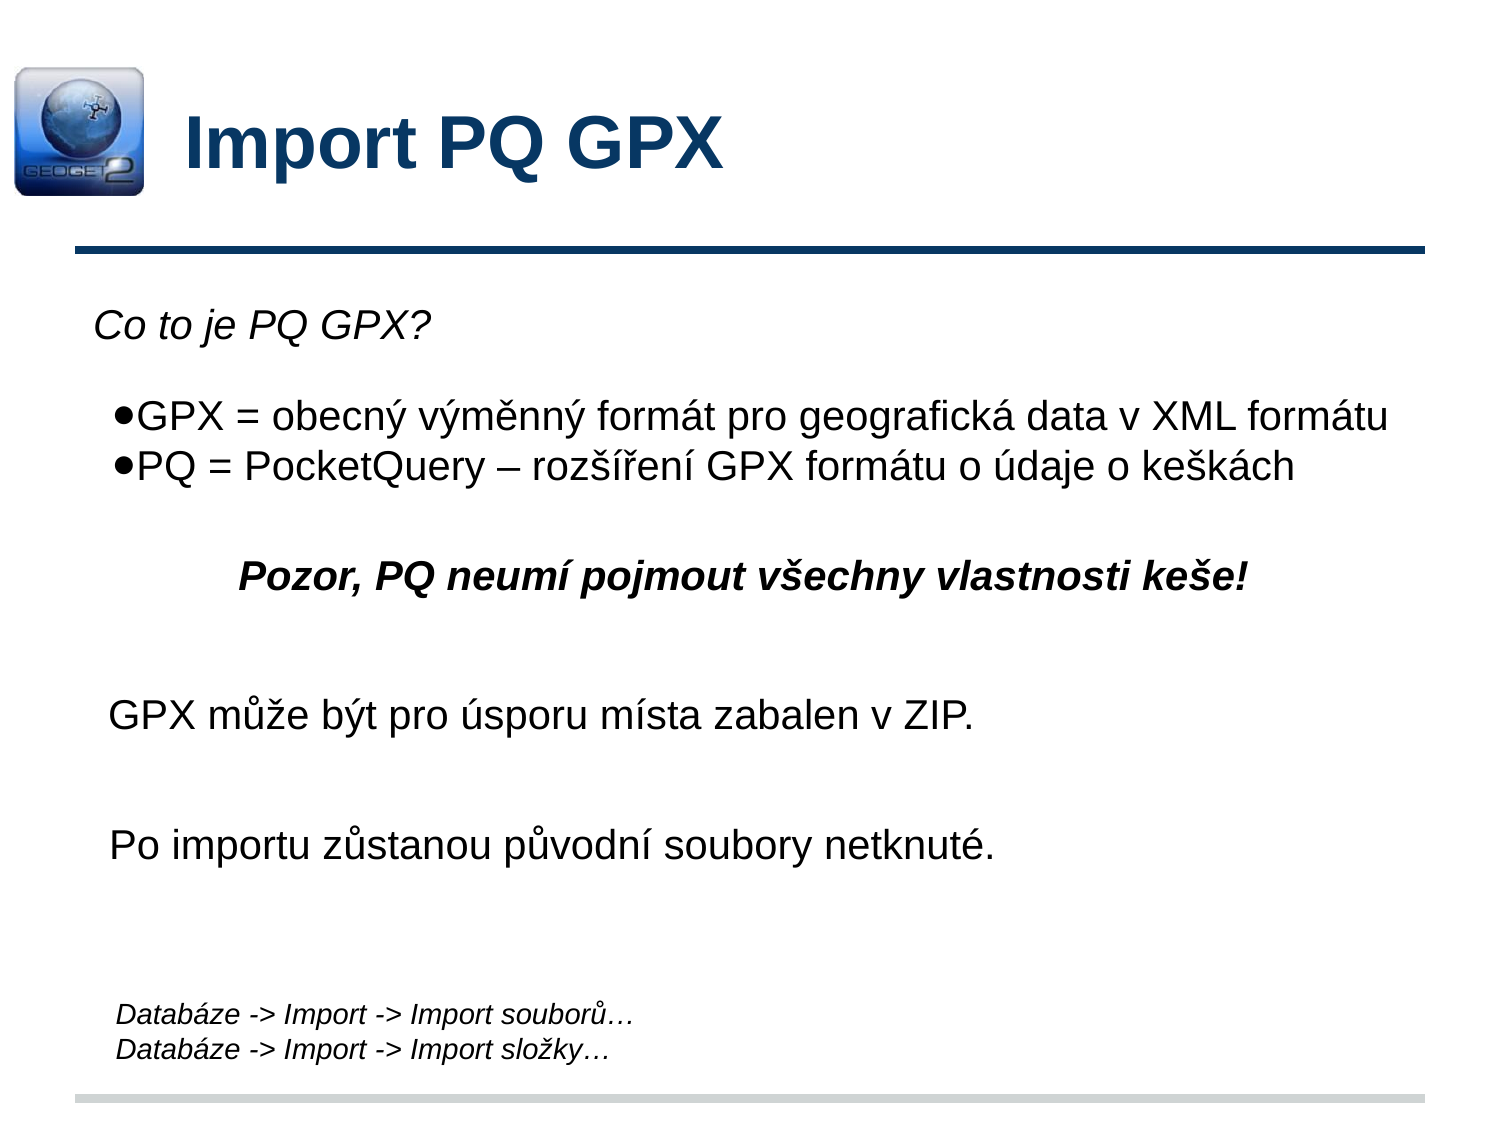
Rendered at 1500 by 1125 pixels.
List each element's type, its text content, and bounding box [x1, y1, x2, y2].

title Import PQ GPX [169, 45, 1425, 233]
text_box GPX může být pro úsporu místa zabalen v ZIP. [93, 680, 991, 746]
text_box Pozor, PQ neumí pojmout všechny vlastnosti keše! [223, 541, 1265, 607]
text_box Databáze -> Import -> Import souborů… Databáze -> Import -> Import složky… [100, 987, 652, 1073]
list GPX = obecný výměnný formát pro geografická data v XML formátu PQ = PocketQuery – rozšíření GPX formátu o údaje o keškách [64, 373, 1415, 504]
picture [14, 66, 144, 196]
text_box Co to je PQ GPX? [78, 290, 447, 356]
text_box Po importu zůstanou původní soubory netknuté. [94, 810, 1012, 876]
